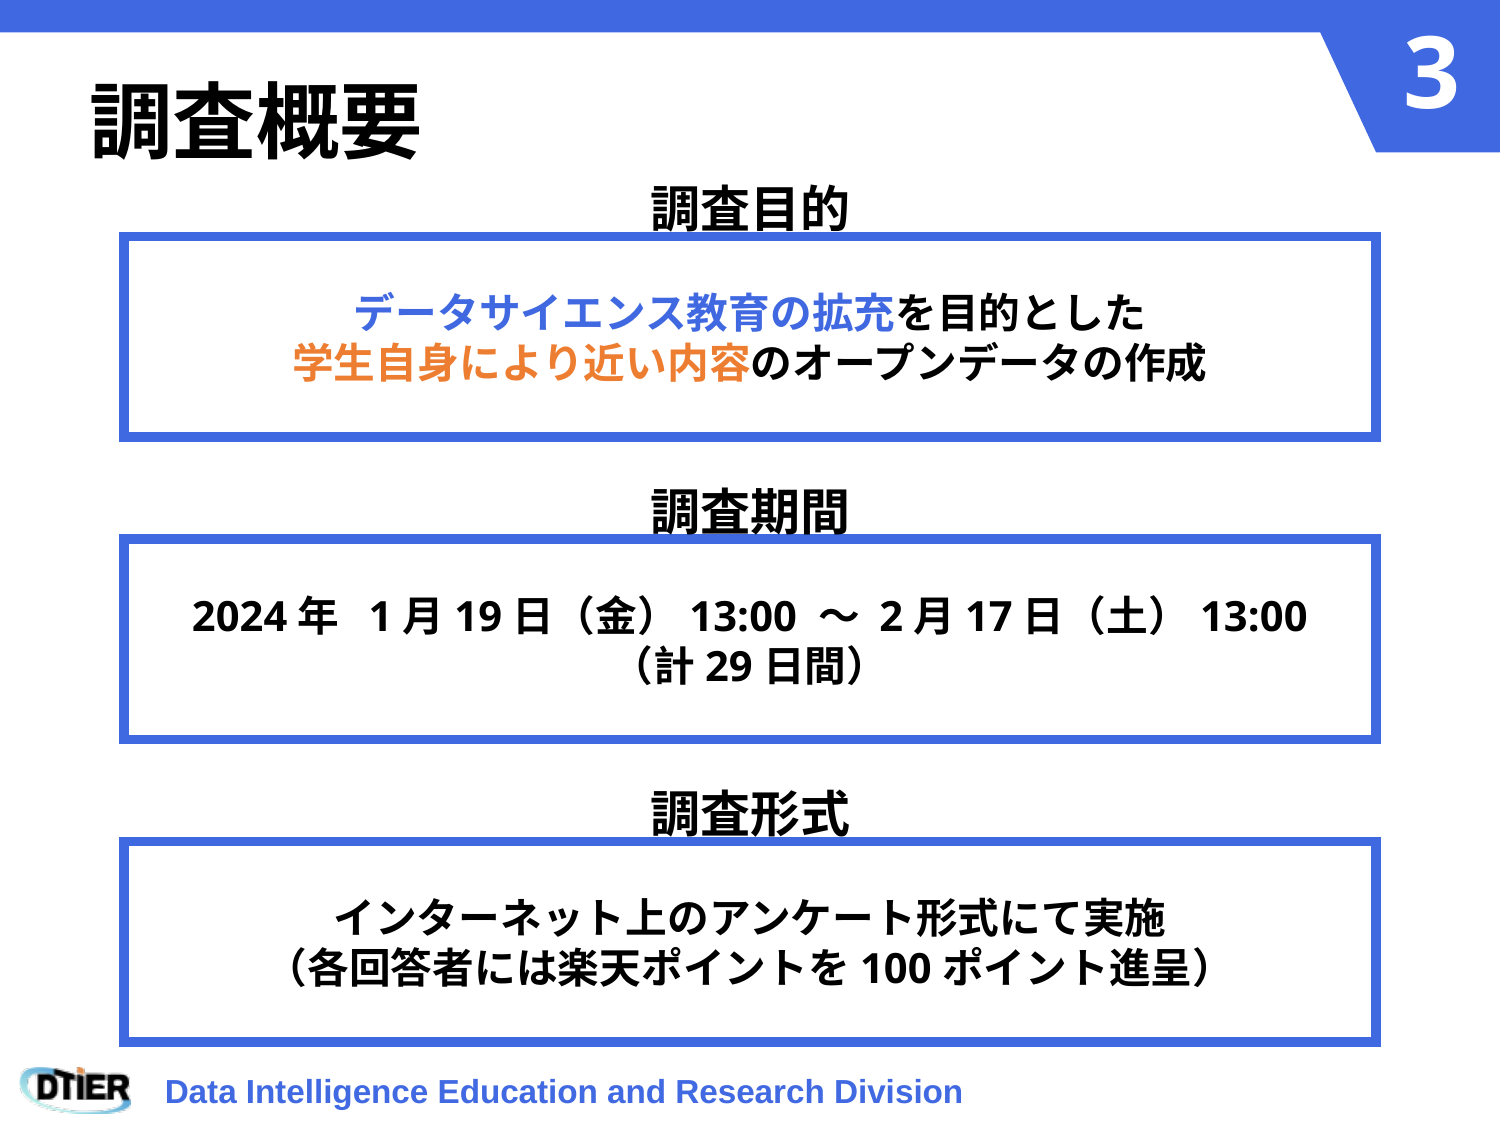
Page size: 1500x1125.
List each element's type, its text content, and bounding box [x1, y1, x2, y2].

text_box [123, 169, 1376, 438]
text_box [123, 472, 1376, 740]
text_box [123, 775, 1376, 1043]
picture [19, 1067, 131, 1114]
title 調査概要 [75, 59, 1397, 180]
